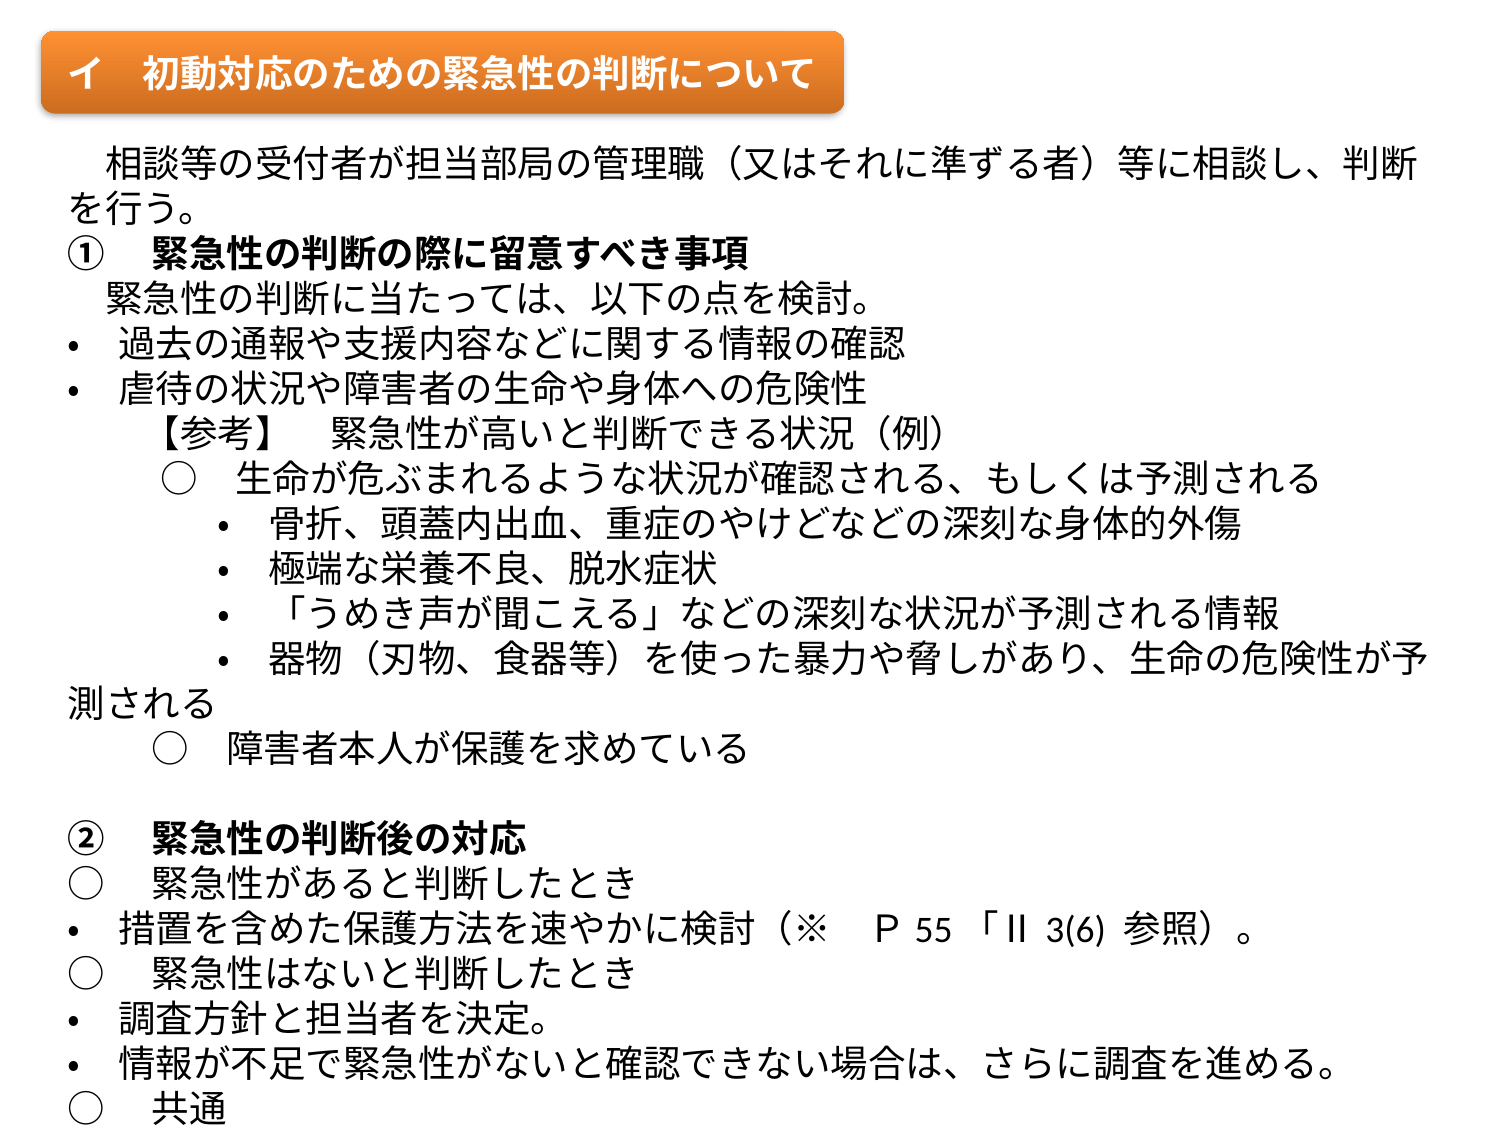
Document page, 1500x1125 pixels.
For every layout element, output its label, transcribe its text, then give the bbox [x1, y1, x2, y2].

text_box イ 初動対応のための緊急性の判断について 相談等の受付者が担当部局の管理職（又はそれに準ずる者）等に相談し、判断を行う。 ① 緊急性の判断の際に留意すべき事項 緊急性の判断に当たっては、以下の点を検討。 ・ 過去の通報や支援内容などに関する情報の確認 ・ 虐待の状況や障害者の生命や身体への危険性 【参考】 緊急性が高いと判断できる状況（例） ○ 生命が危ぶまれるような状況が確認される、もしくは予測される ・ 骨折、頭蓋内出血、重症のやけどなどの深刻な身体的外傷 ・ 極端な栄養不良、脱水症状 ・ 「うめき声が聞こえる」などの深刻な状況が予測される情報 ・ 器物（刃物、食器等）を使った暴力や脅しがあり、生命の危険性が予測される ○ 障害者本人が保護を求めている ② 緊急性の判断後の対応 ○ 緊急性があると判断したとき ・ 措置を含めた保護方法を速やかに検討（※ Ｐ55「Ⅱ3(6) 参照）。 ○ 緊急性はないと判断したとき ・ 調査方針と担当者を決定。 ・ 情報が不足で緊急性がないと確認できない場合は、さらに調査を進める。 ○ 共通 ・ 決定した内容は会議録に記録し、速やかに責任者の確認を受け保存する。 [53, 42, 1447, 1125]
text_box [41, 30, 845, 114]
